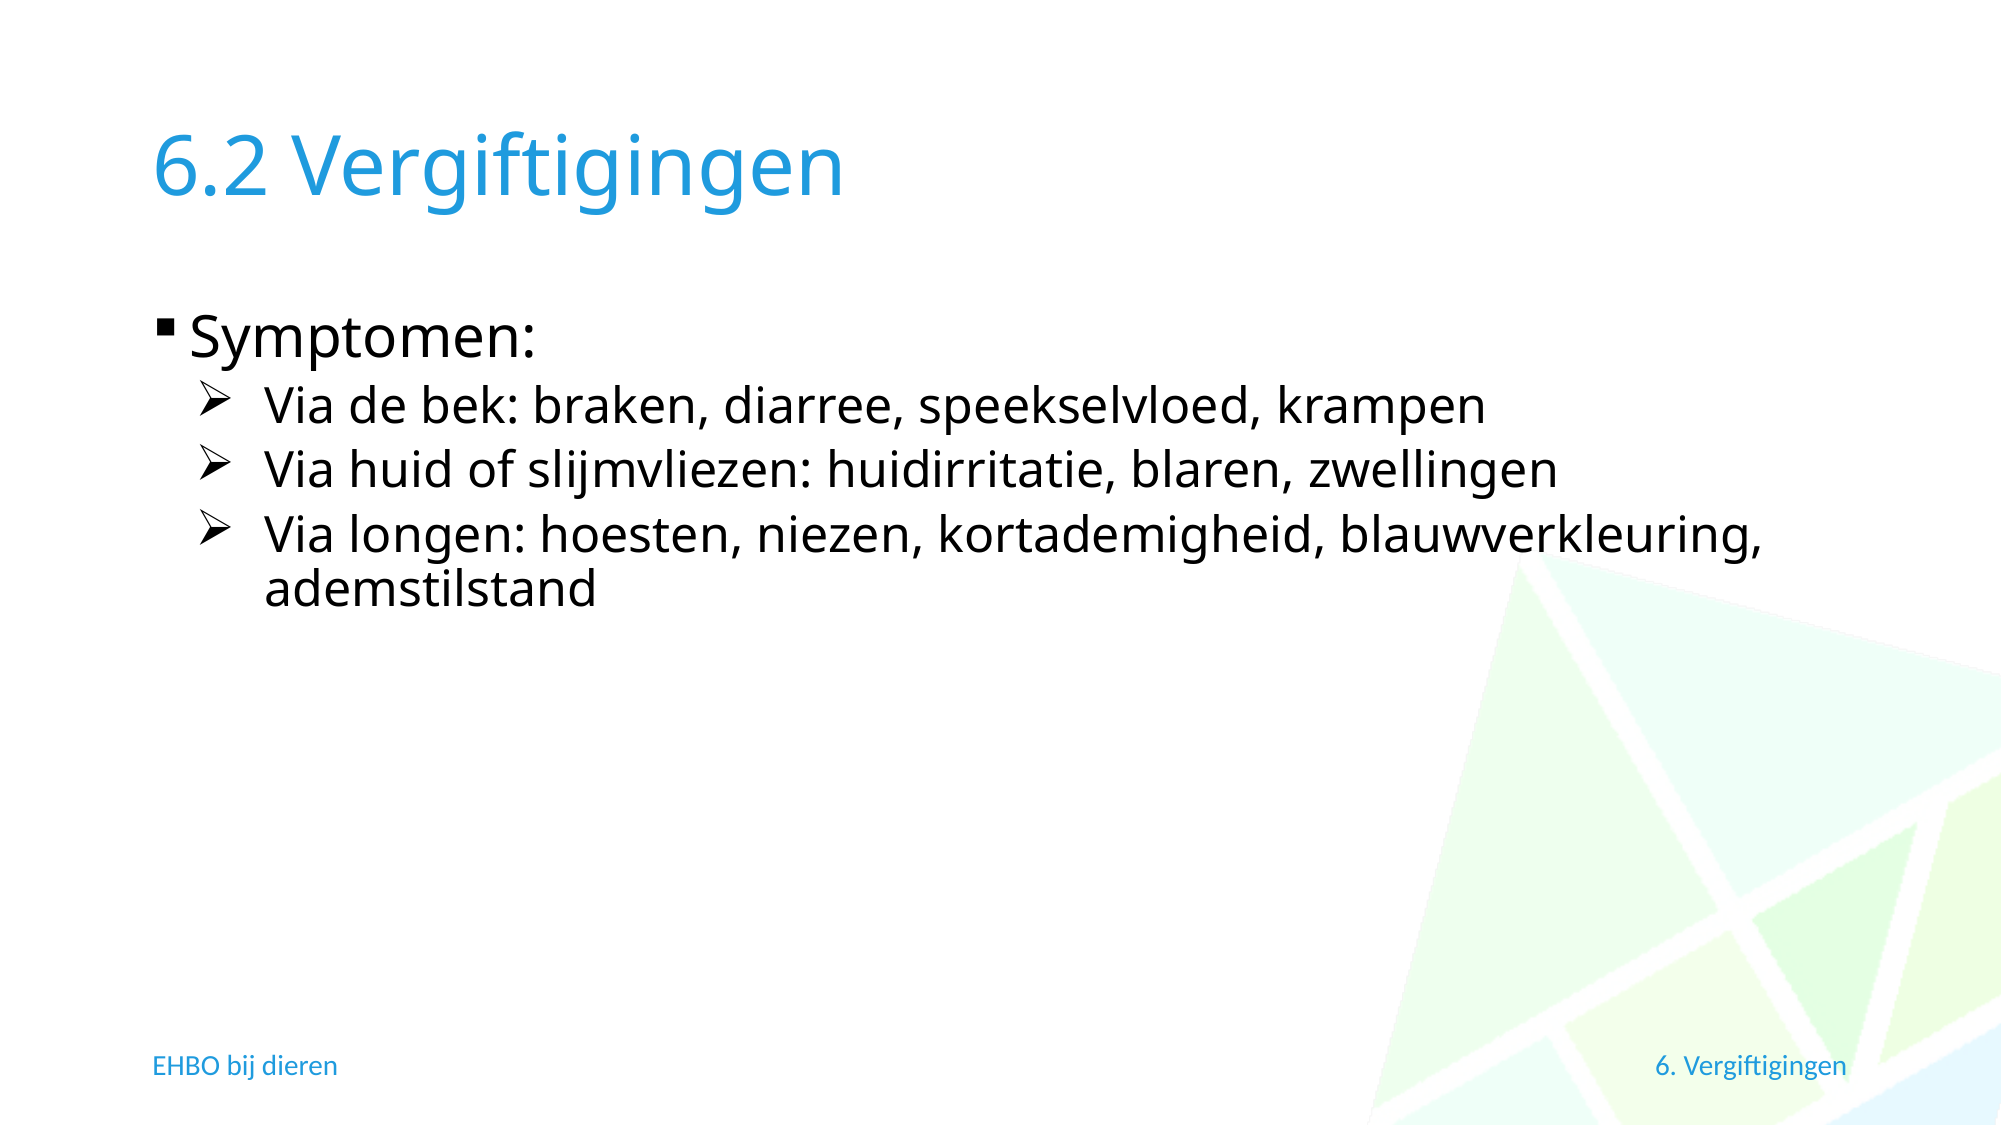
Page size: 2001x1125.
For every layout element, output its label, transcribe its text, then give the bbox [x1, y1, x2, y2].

title 6.2 Vergiftigingen [137, 59, 1863, 278]
list EHBO bij dieren [137, 1042, 588, 1103]
list Symptomen: Via de bek: braken, diarree, speekselvloed, krampen Via huid of slijmvliezen: huidirritatie, blaren, zwellingen Via longen: hoesten, niezen, kortademigheid, blauwverkleuring, ademstilstand [137, 299, 1863, 1014]
list 6. Vergiftigingen [1412, 1042, 1863, 1103]
